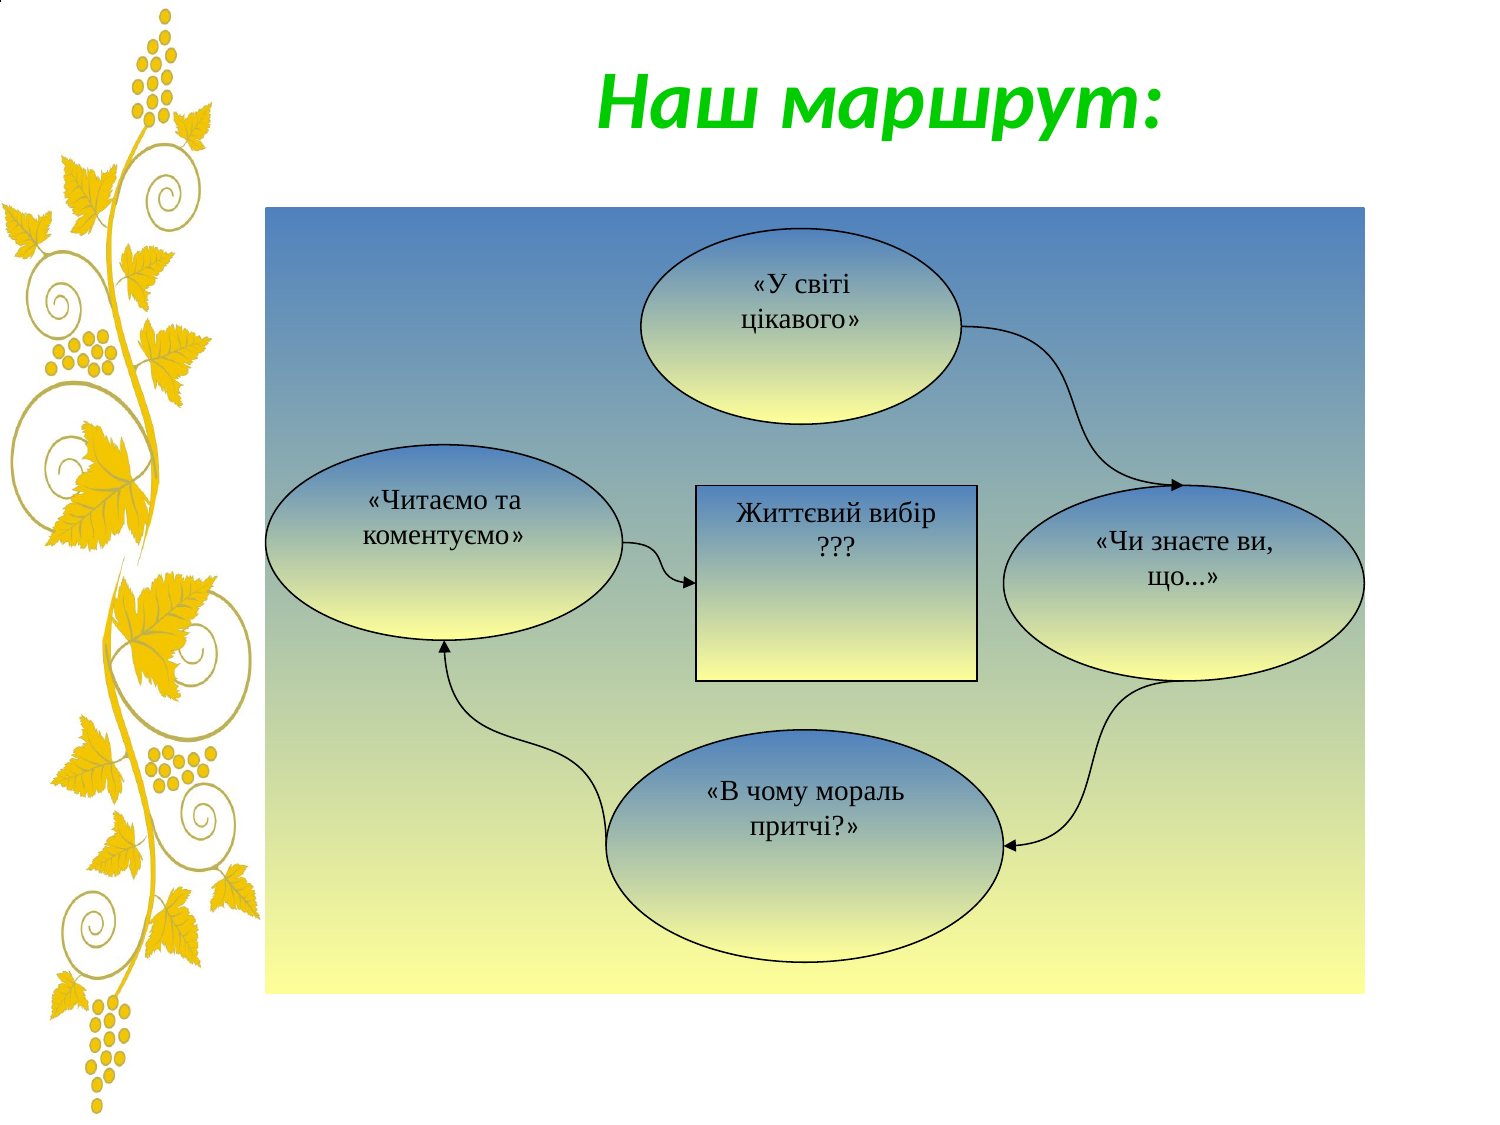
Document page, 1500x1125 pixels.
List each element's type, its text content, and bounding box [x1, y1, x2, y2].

title Наш маршрут: [301, 31, 1461, 159]
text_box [265, 207, 1365, 994]
picture [0, 0, 266, 1125]
